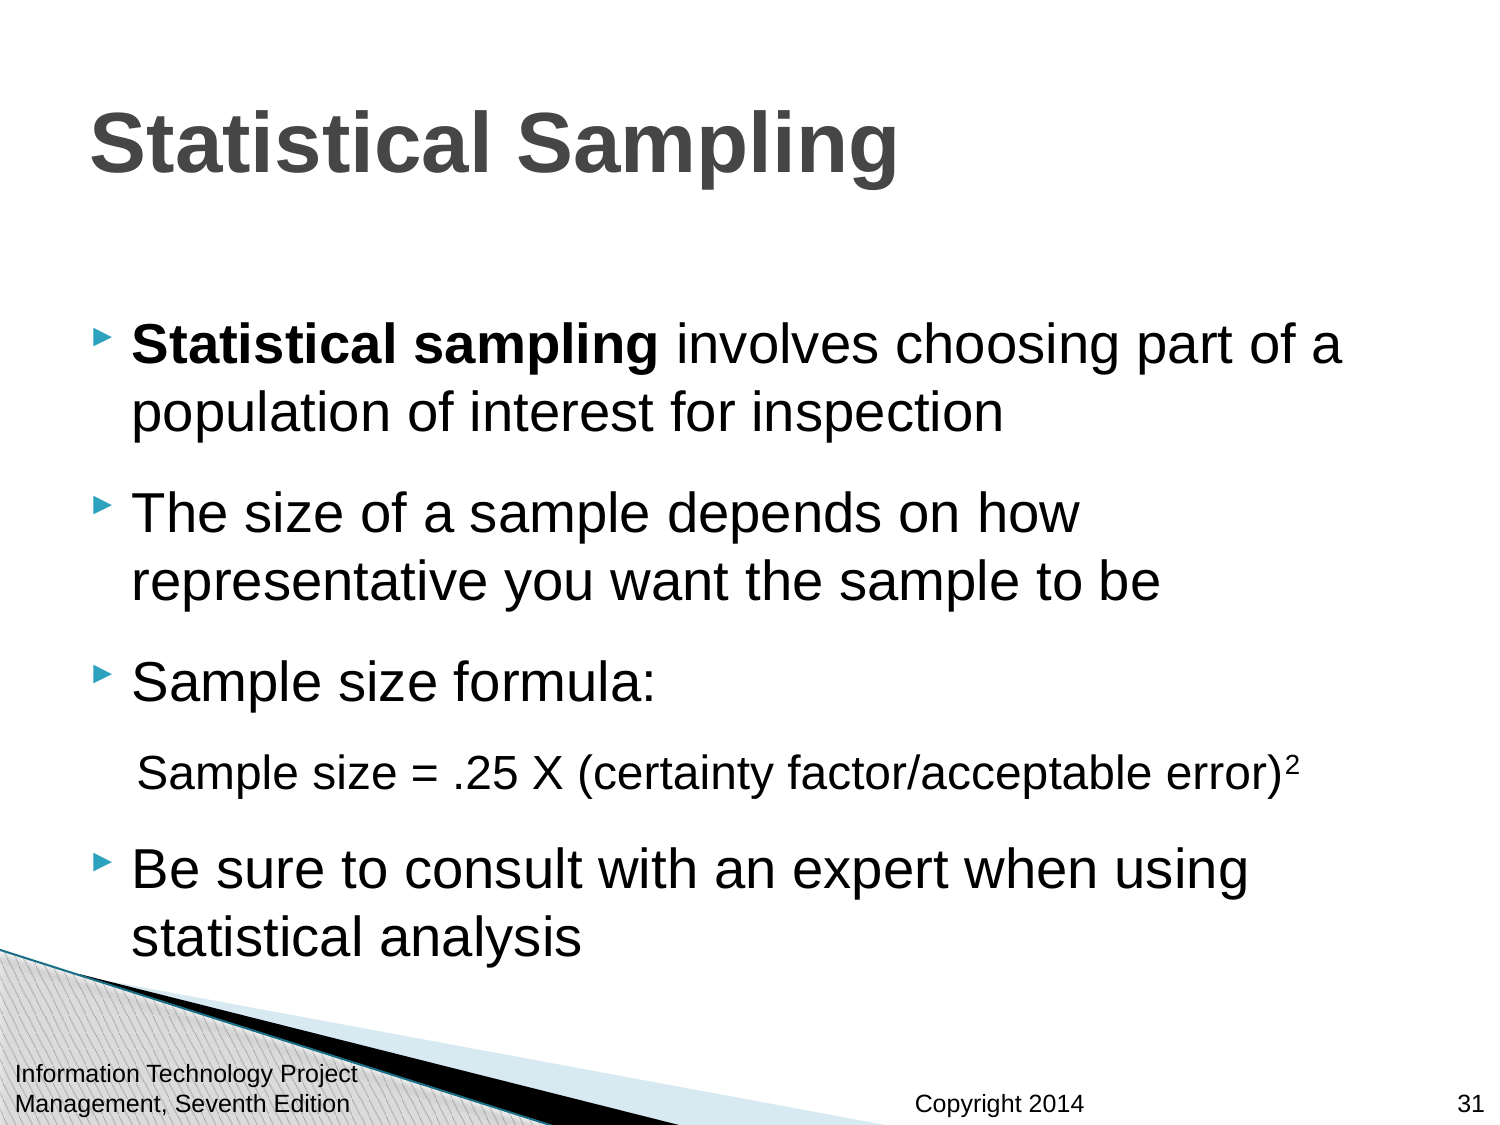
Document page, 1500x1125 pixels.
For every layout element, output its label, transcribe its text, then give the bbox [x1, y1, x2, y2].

title Statistical Sampling [75, 45, 1425, 233]
list Statistical sampling involves choosing part of a population of interest for inspection The size of a sample depends on how representative you want the sample to be Sample size formula: Sample size = .25 X (certainty factor/acceptable error)2 Be sure to consult with an expert when using statistical analysis [56, 299, 1413, 1063]
footer Information Technology Project Management, Seventh Edition [0, 1065, 425, 1125]
slide_number 31 [1408, 1065, 1500, 1125]
